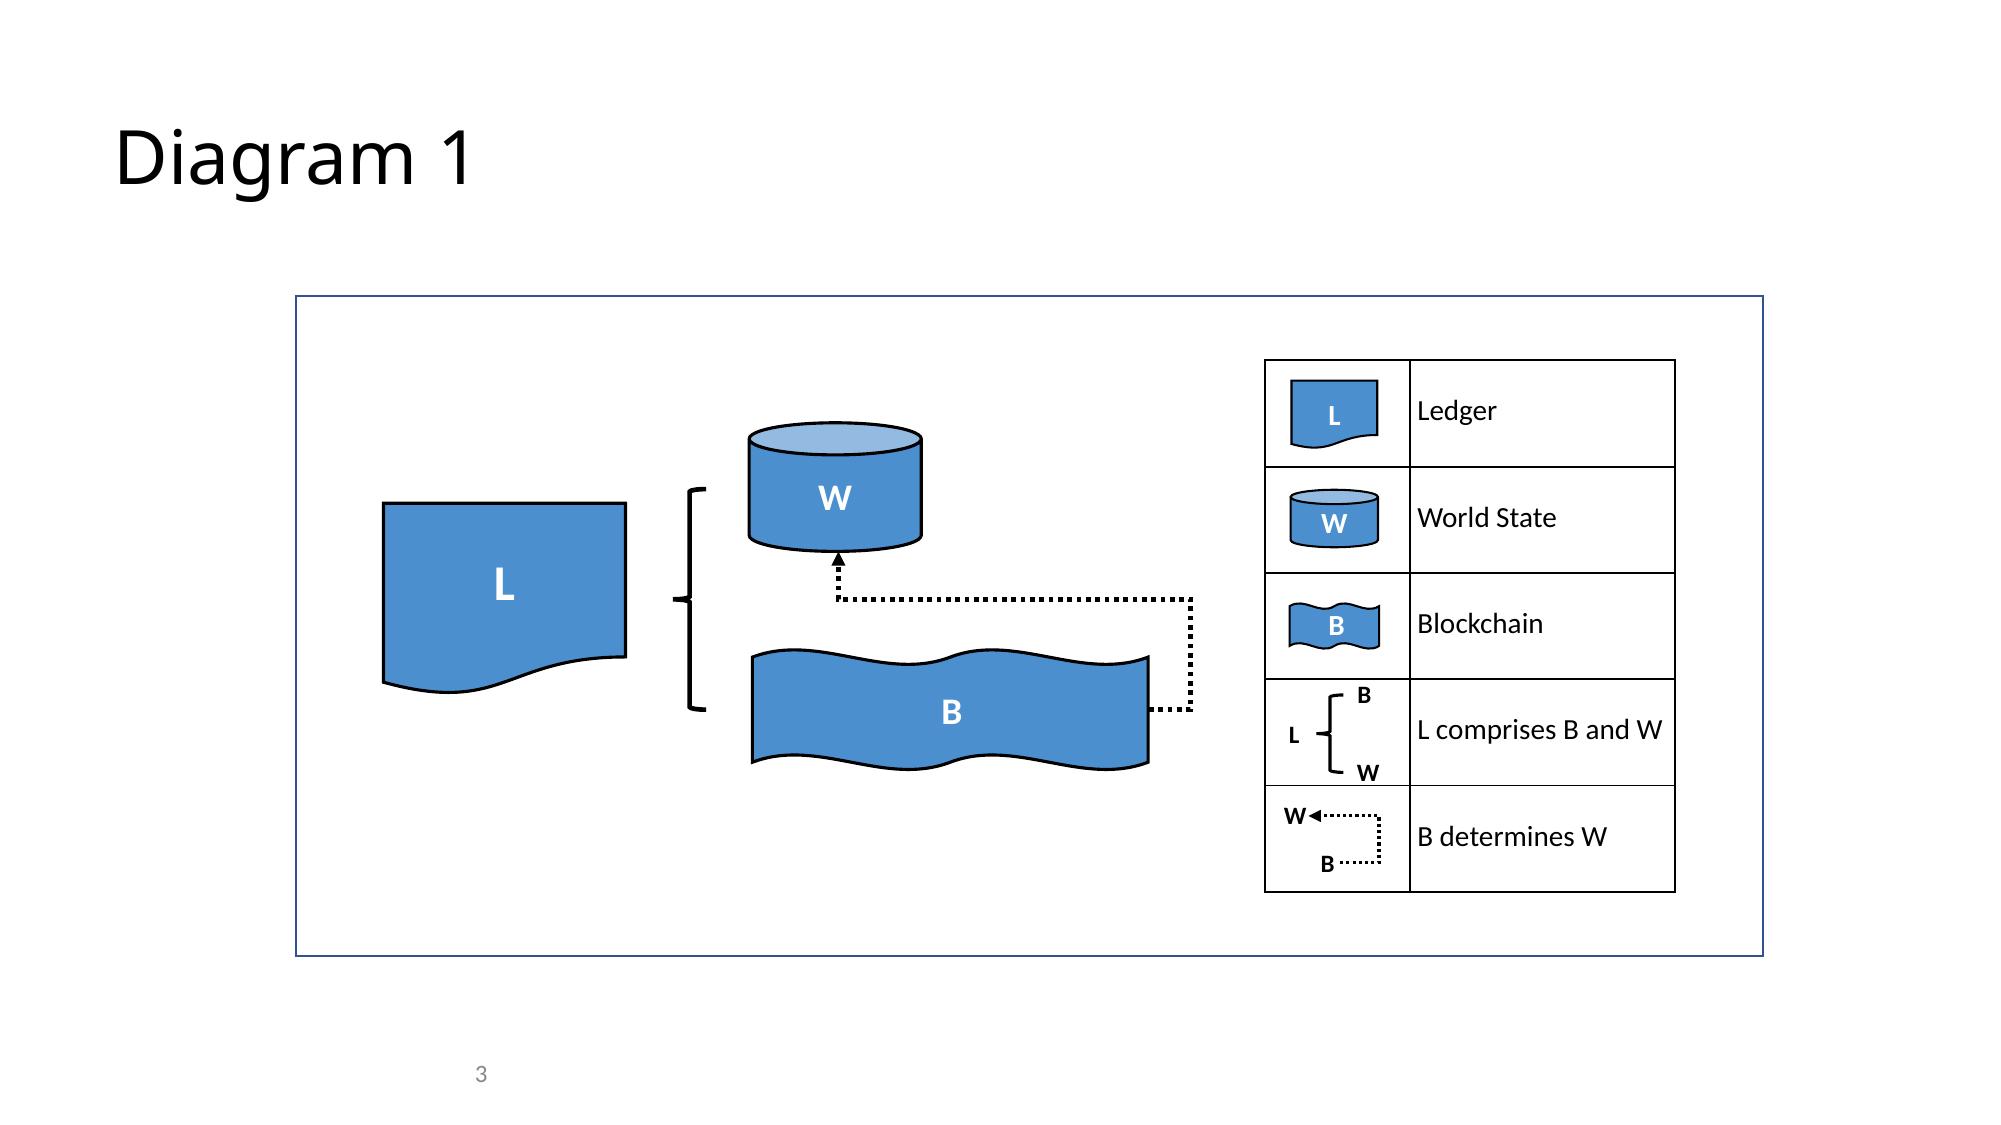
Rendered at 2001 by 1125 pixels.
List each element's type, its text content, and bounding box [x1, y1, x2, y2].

text_box B [798, 679, 1106, 740]
text_box [672, 489, 707, 710]
text_box [1316, 694, 1344, 773]
table_cell [1266, 680, 1409, 785]
text_box B [1313, 840, 1343, 885]
table_cell World State [1411, 468, 1674, 572]
table_cell B determines W [1411, 786, 1674, 891]
table_cell [1266, 786, 1409, 891]
title Diagram 1 [113, 118, 1887, 202]
text_box S4 [750, 422, 921, 454]
text_box W [1290, 489, 1378, 548]
text_box [295, 295, 1763, 957]
text_box B [1349, 670, 1379, 716]
table_cell Blockchain [1411, 574, 1674, 678]
text_box [383, 618, 626, 693]
slide_number 3 [464, 1050, 496, 1096]
text_box [832, 552, 1192, 710]
text_box W [749, 422, 922, 552]
text_box L [1281, 710, 1307, 756]
text_box B [1289, 603, 1380, 649]
table_cell L comprises B and W [1411, 680, 1674, 785]
text_box A2 [1291, 489, 1378, 504]
table_header Ledger [1411, 361, 1674, 466]
text_box W [1349, 748, 1388, 794]
text_box L [1291, 380, 1378, 448]
text_box W [1276, 792, 1315, 838]
table_header [1266, 361, 1409, 466]
text_box [752, 649, 1149, 770]
table_cell [1266, 574, 1409, 678]
text_box L [383, 542, 626, 618]
text_box [383, 503, 626, 542]
table_cell [1266, 468, 1409, 572]
text_box [1308, 809, 1380, 864]
